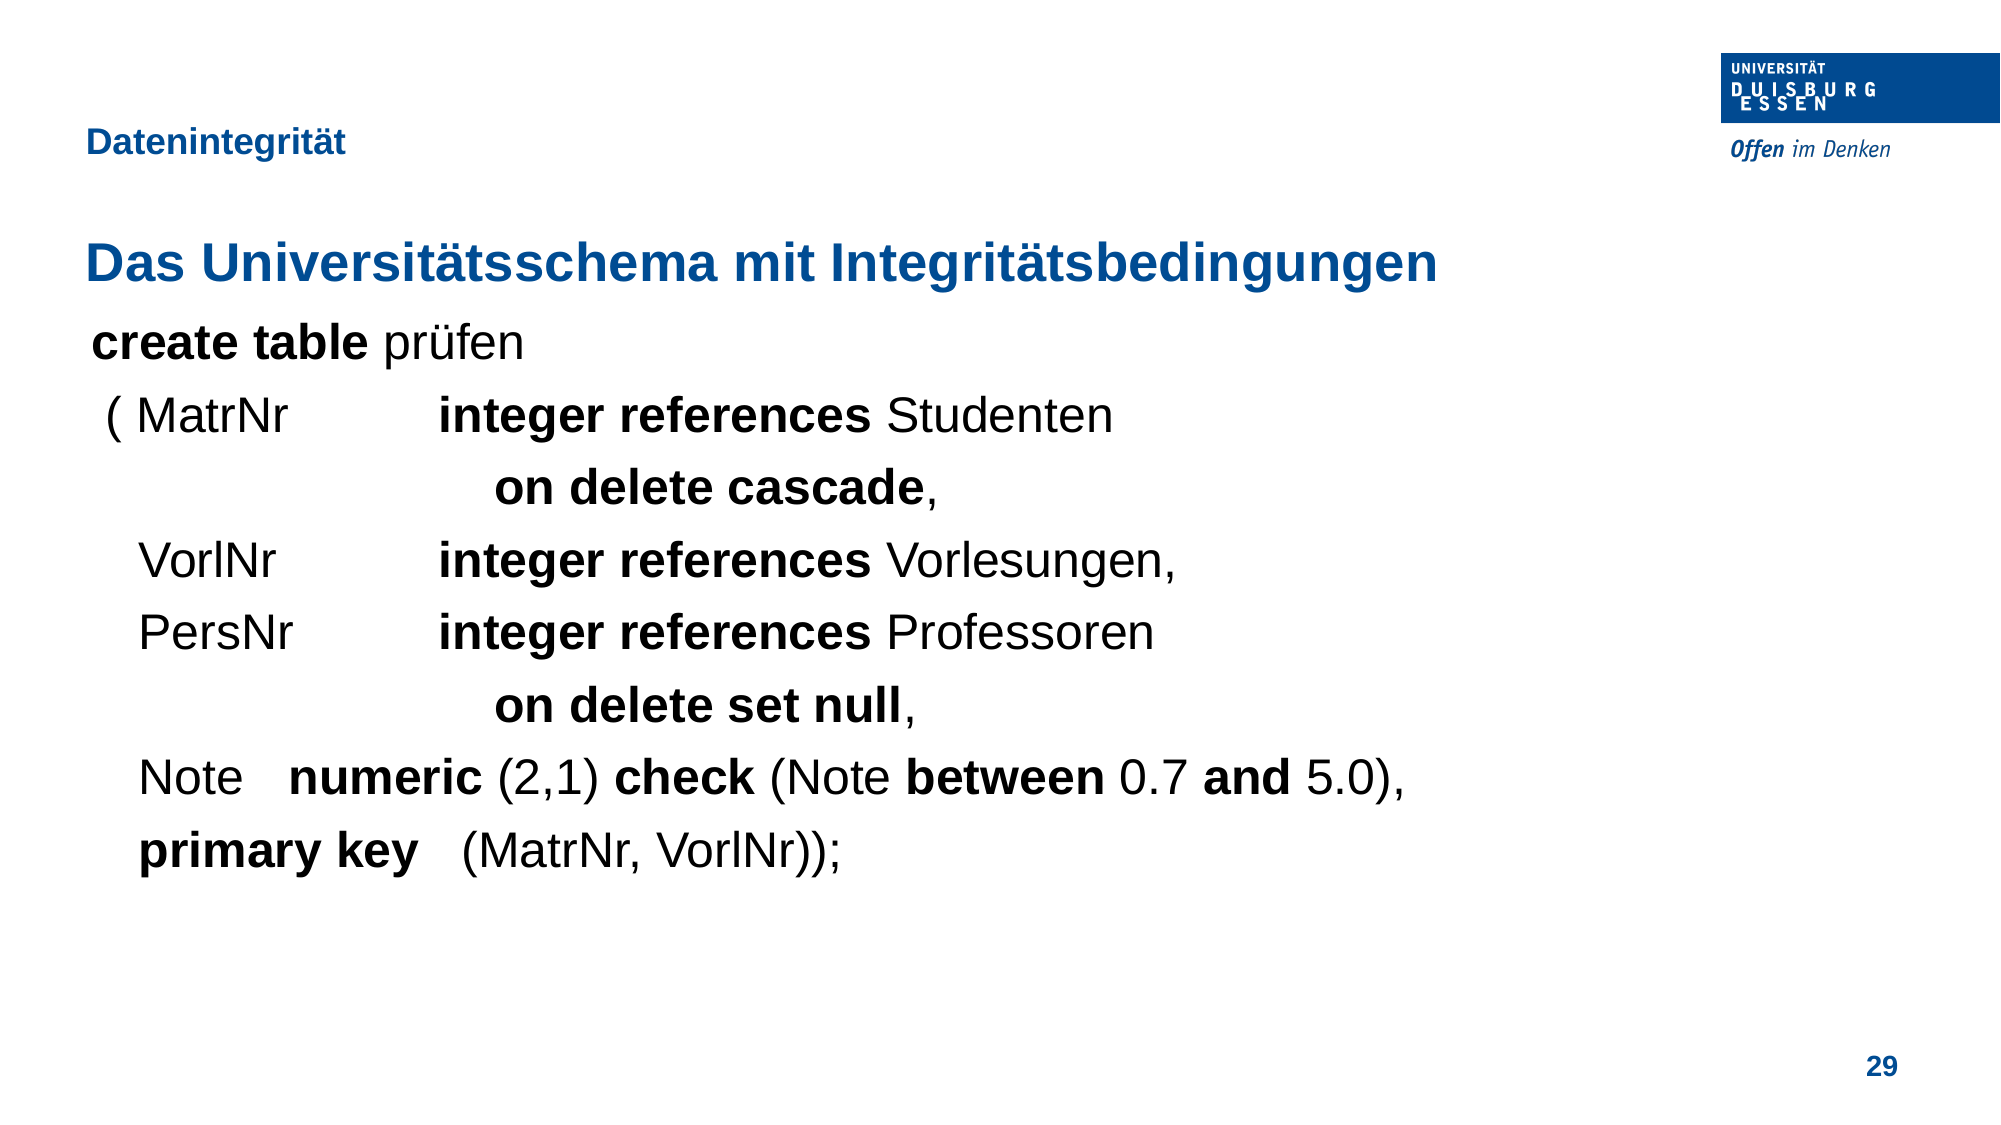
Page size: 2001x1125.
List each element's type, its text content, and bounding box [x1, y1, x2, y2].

slide_number 29 [1677, 1039, 1914, 1081]
picture [1721, 53, 2000, 162]
list Das Universitätsschema mit Integritätsbedingungen [85, 227, 1694, 303]
list Datenintegrität [85, 122, 1694, 163]
list create table prüfen ( MatrNr integer references Studenten on delete cascade, VorlNr integer references Vorlesungen, PersNr integer references Professoren on delete set null, Note numeric (2,1) check (Note between 0.7 and 5.0), primary key (MatrNr, VorlNr)); [85, 303, 1694, 987]
